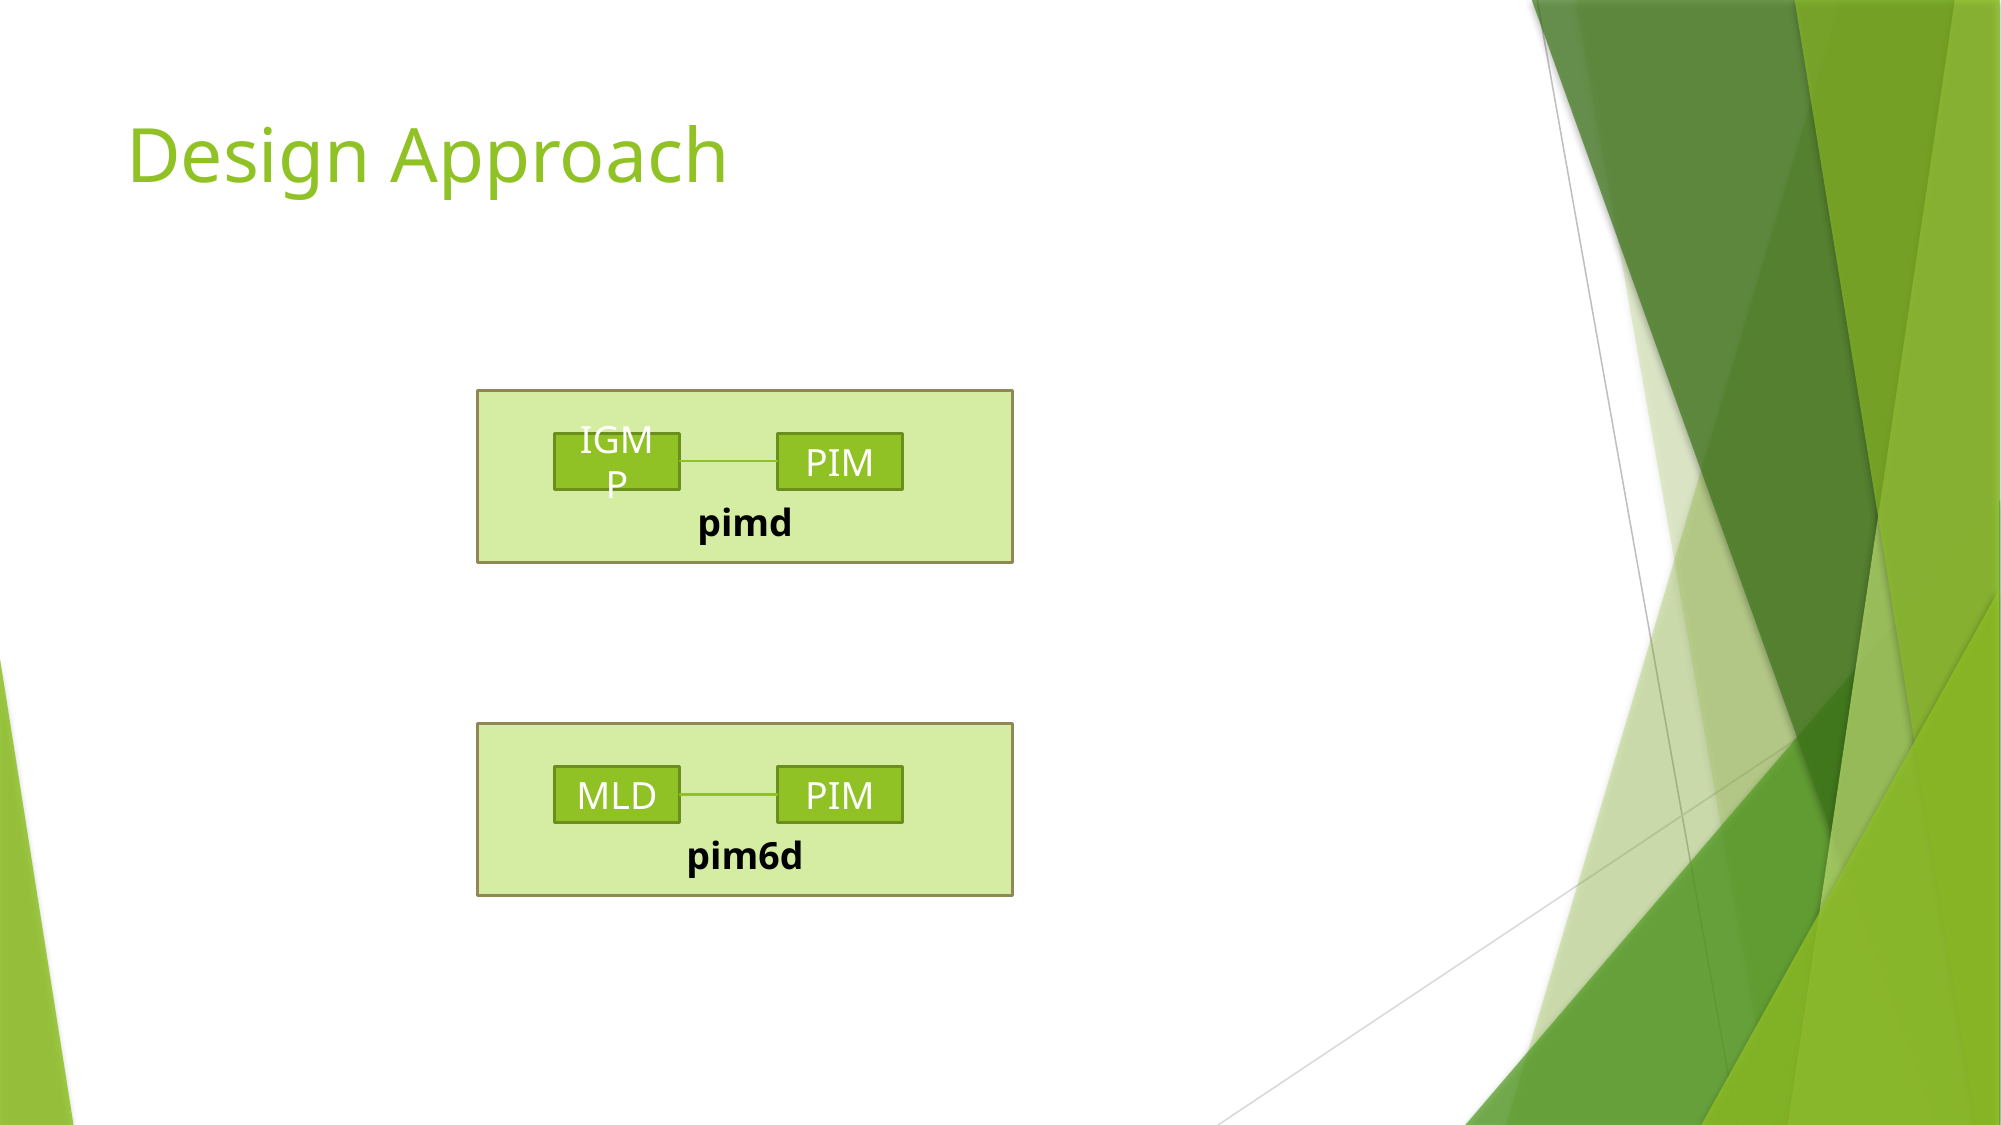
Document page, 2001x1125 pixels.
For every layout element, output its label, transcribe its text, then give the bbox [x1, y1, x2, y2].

text_box pim6d [476, 722, 1014, 897]
text_box PIM [776, 765, 904, 824]
text_box IGMP [553, 432, 681, 491]
text_box MLD [553, 765, 681, 824]
title Design Approach [111, 99, 1522, 317]
text_box PIM [776, 432, 904, 491]
text_box pimd [476, 389, 1014, 564]
